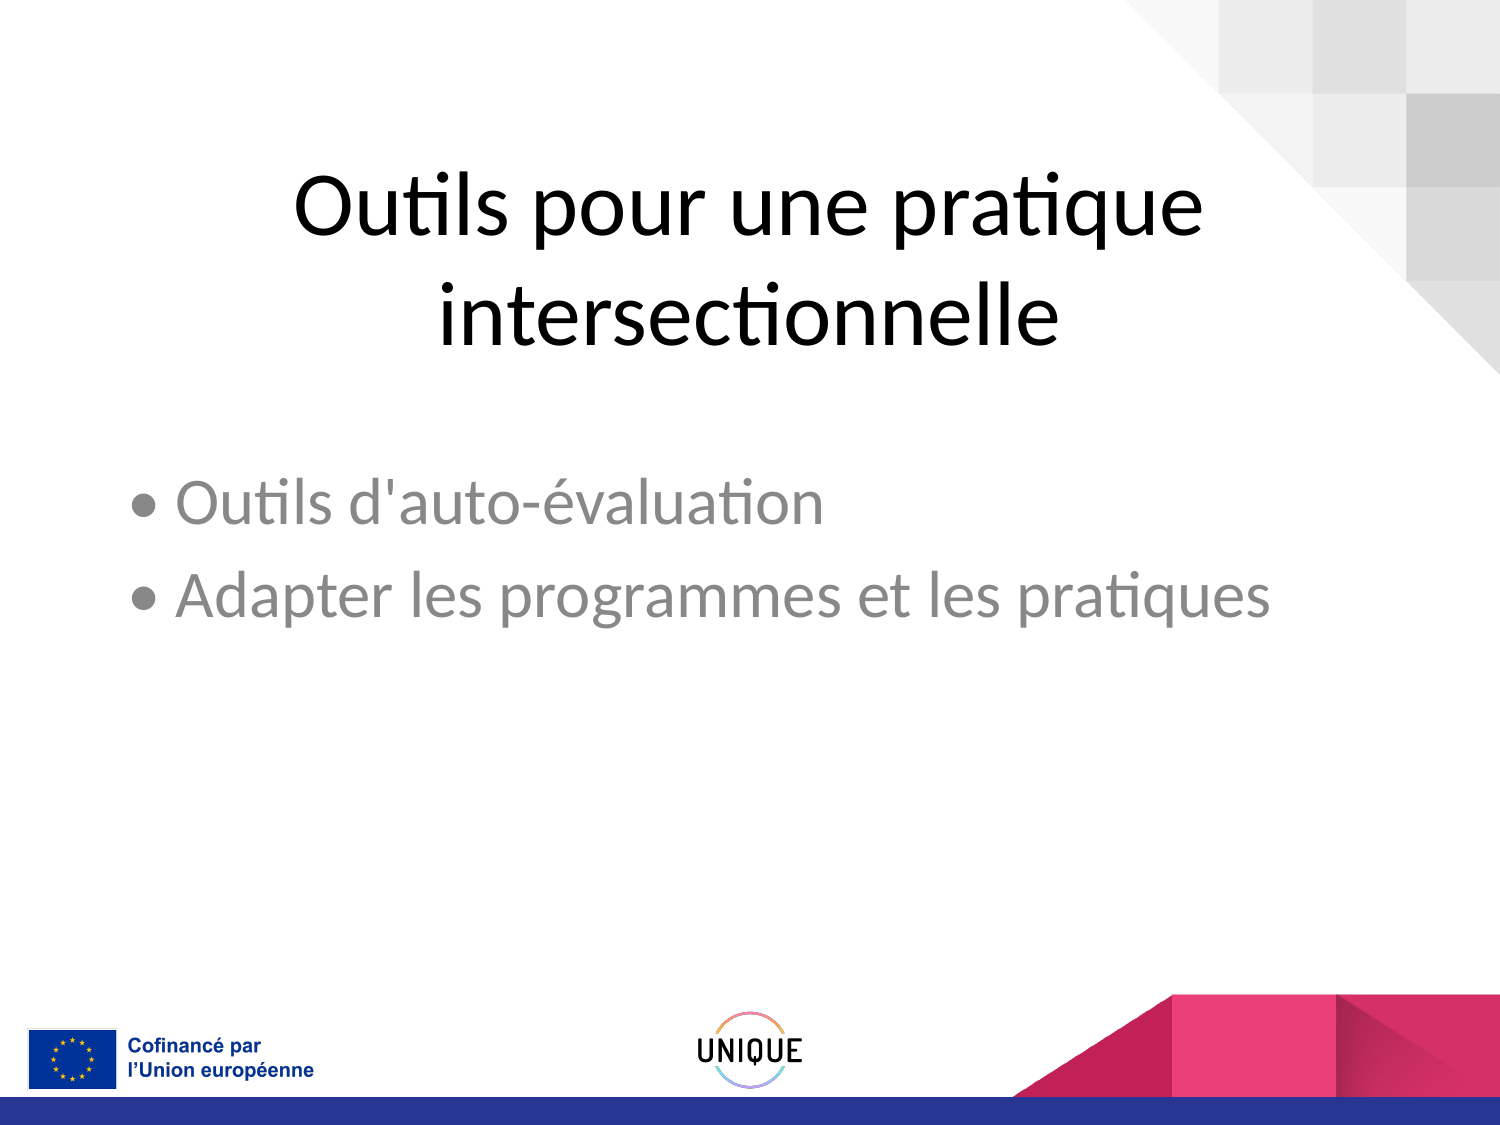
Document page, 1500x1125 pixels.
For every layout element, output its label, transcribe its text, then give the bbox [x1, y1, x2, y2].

title Outils pour une pratique intersectionnelle [112, 132, 1388, 375]
subtitle • Outils d'auto-évaluation • Adapter les programmes et les pratiques [112, 450, 1318, 738]
picture [0, 993, 1500, 1125]
picture [1125, 0, 1500, 375]
